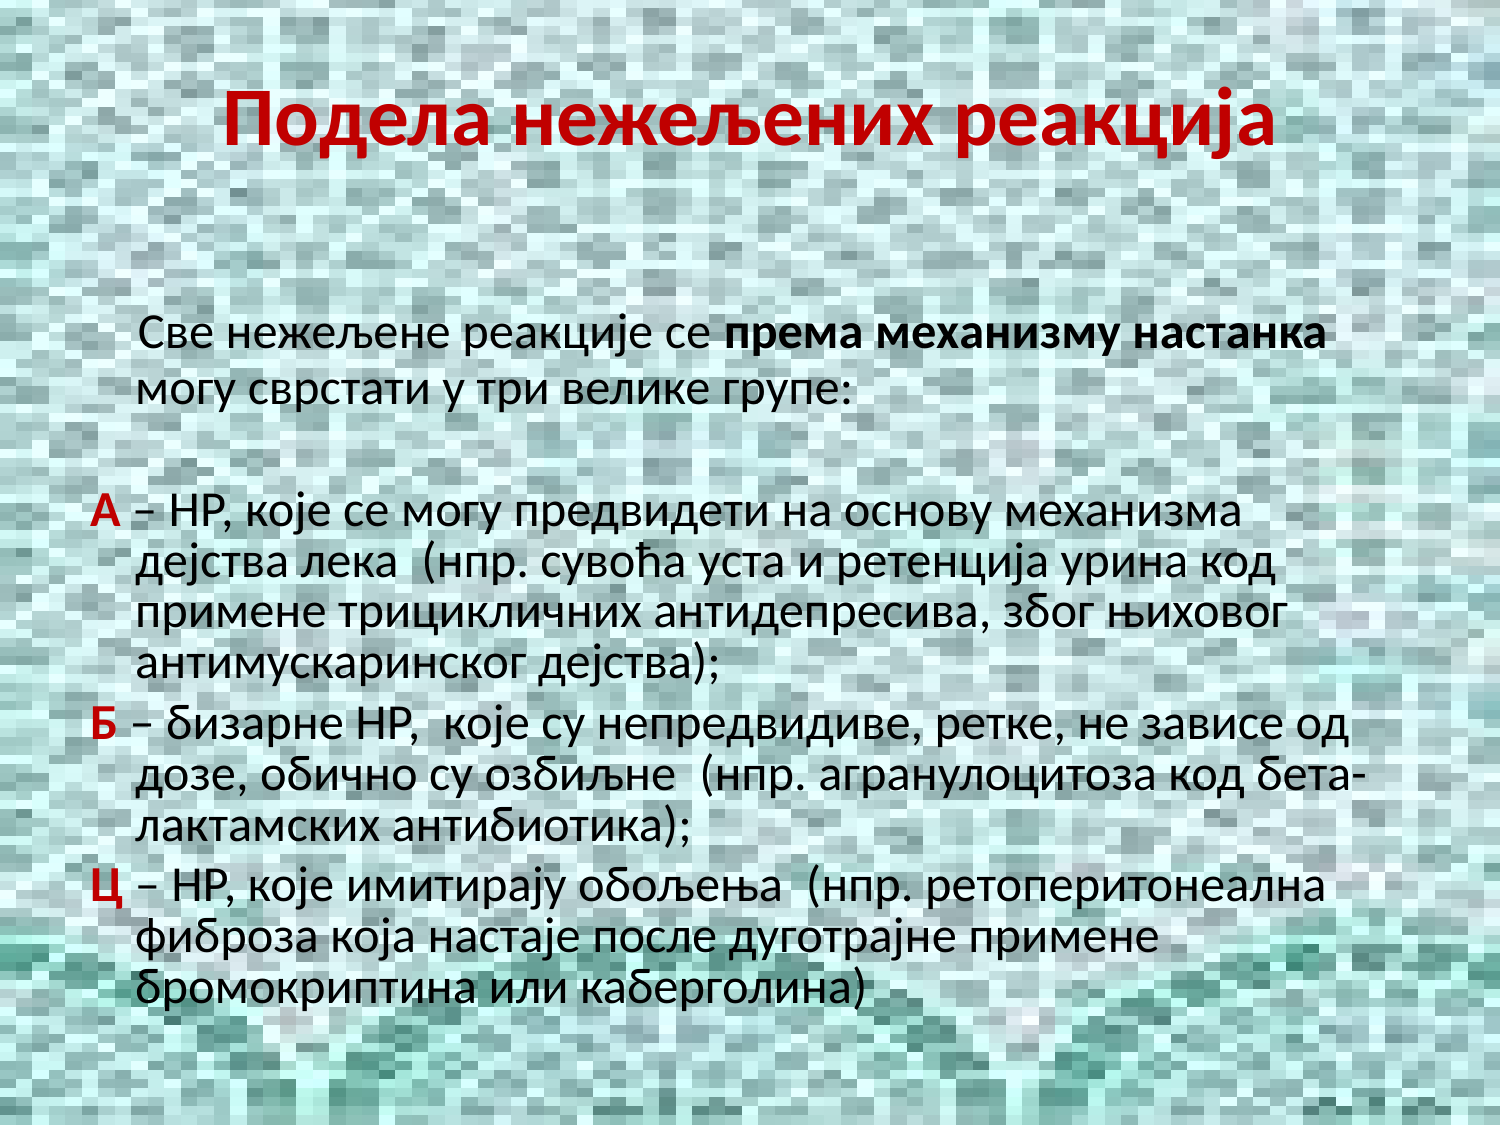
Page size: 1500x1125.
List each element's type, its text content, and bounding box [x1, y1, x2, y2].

list Све нежељене реакције се према механизму настанка могу сврстати у три велике групе: А – НР, које се могу предвидети на основу механизма дејства лека (нпр. сувоћа уста и ретенција урина код примене трицикличних антидепресива, због њиховог антимускаринског дејства); Б – бизарне НР, које су непредвидиве, ретке, не зависе од дозе, обично су озбиљне (нпр. агранулоцитоза код бета-лактамских антибиотика); Ц – НР, које имитирају обољења (нпр. ретоперитонеална фиброза која настаје после дуготрајне примене бромокриптина или каберголина) [75, 275, 1425, 1025]
title Подела нежељених реакција [75, 50, 1425, 200]
picture [0, 0, 1500, 1125]
